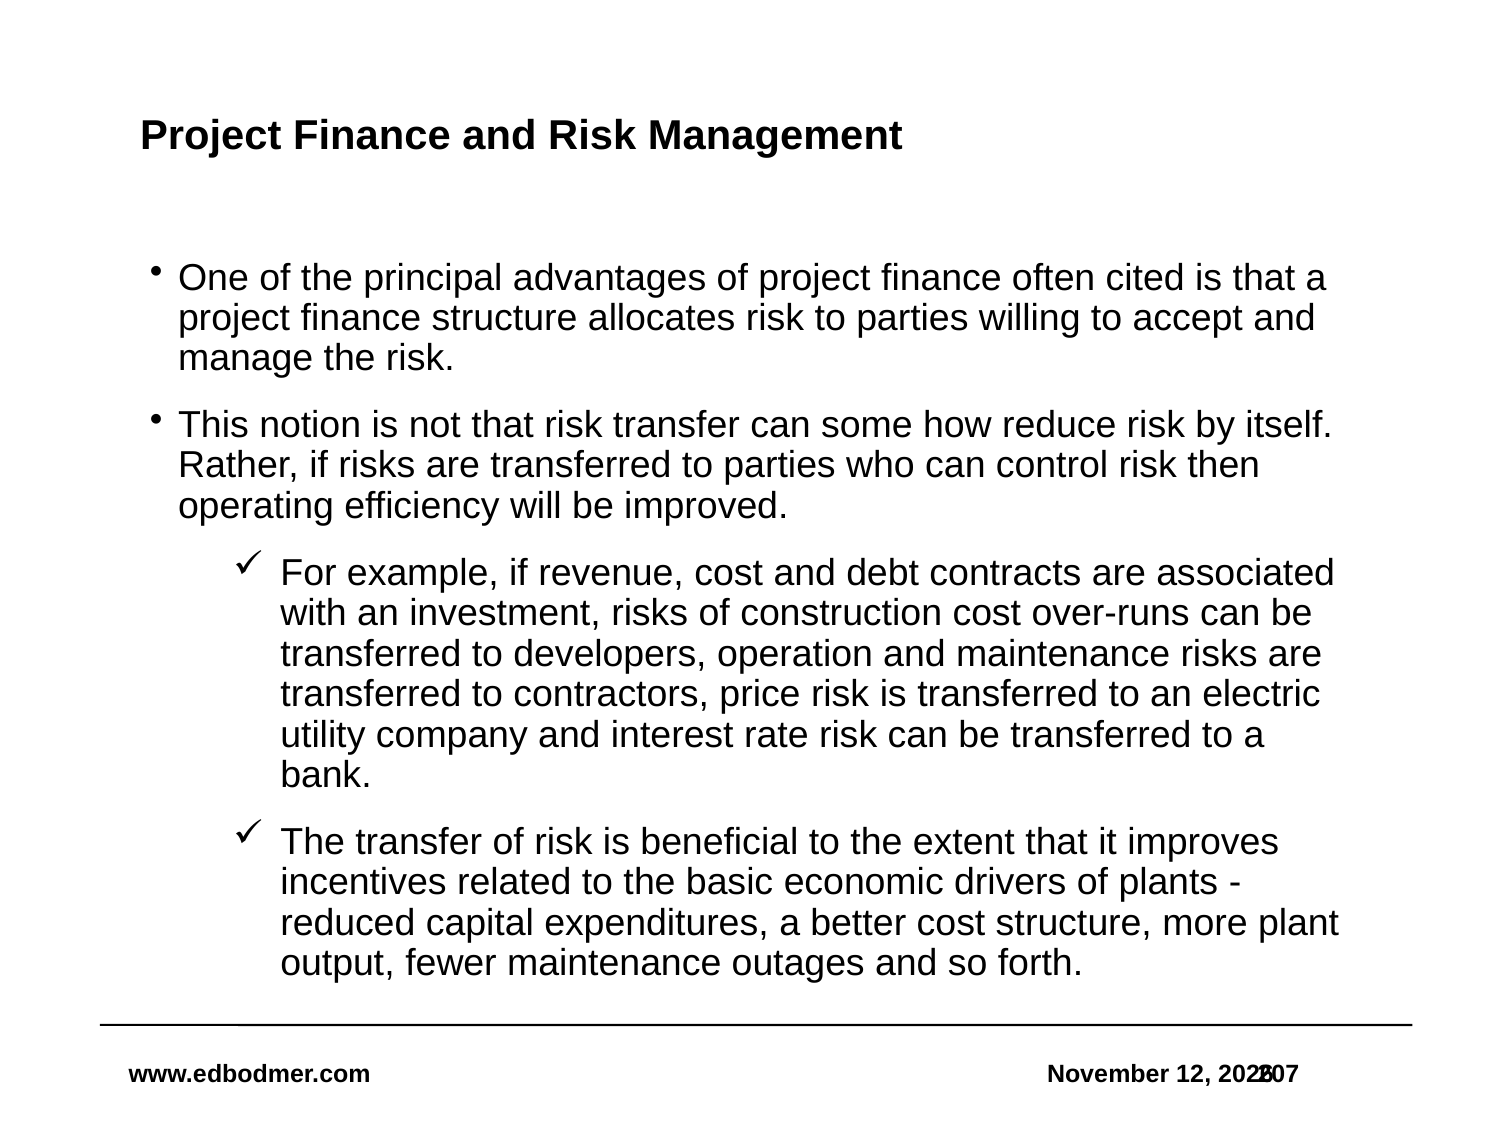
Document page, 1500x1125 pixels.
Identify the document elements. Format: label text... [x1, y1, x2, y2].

list One of the principal advantages of project finance often cited is that a project finance structure allocates risk to parties willing to accept and manage the risk. This notion is not that risk transfer can some how reduce risk by itself. Rather, if risks are transferred to parties who can control risk then operating efficiency will be improved. For example, if revenue, cost and debt contracts are associated with an investment, risks of construction cost over-runs can be transferred to developers, operation and maintenance risks are transferred to contractors, price risk is transferred to an electric utility company and interest rate risk can be transferred to a bank. The transfer of risk is beneficial to the extent that it improves incentives related to the basic economic drivers of plants - reduced capital expenditures, a better cost structure, more plant output, fewer maintenance outages and so forth. [124, 249, 1376, 1001]
title Project Finance and Risk Management [124, 99, 1288, 226]
